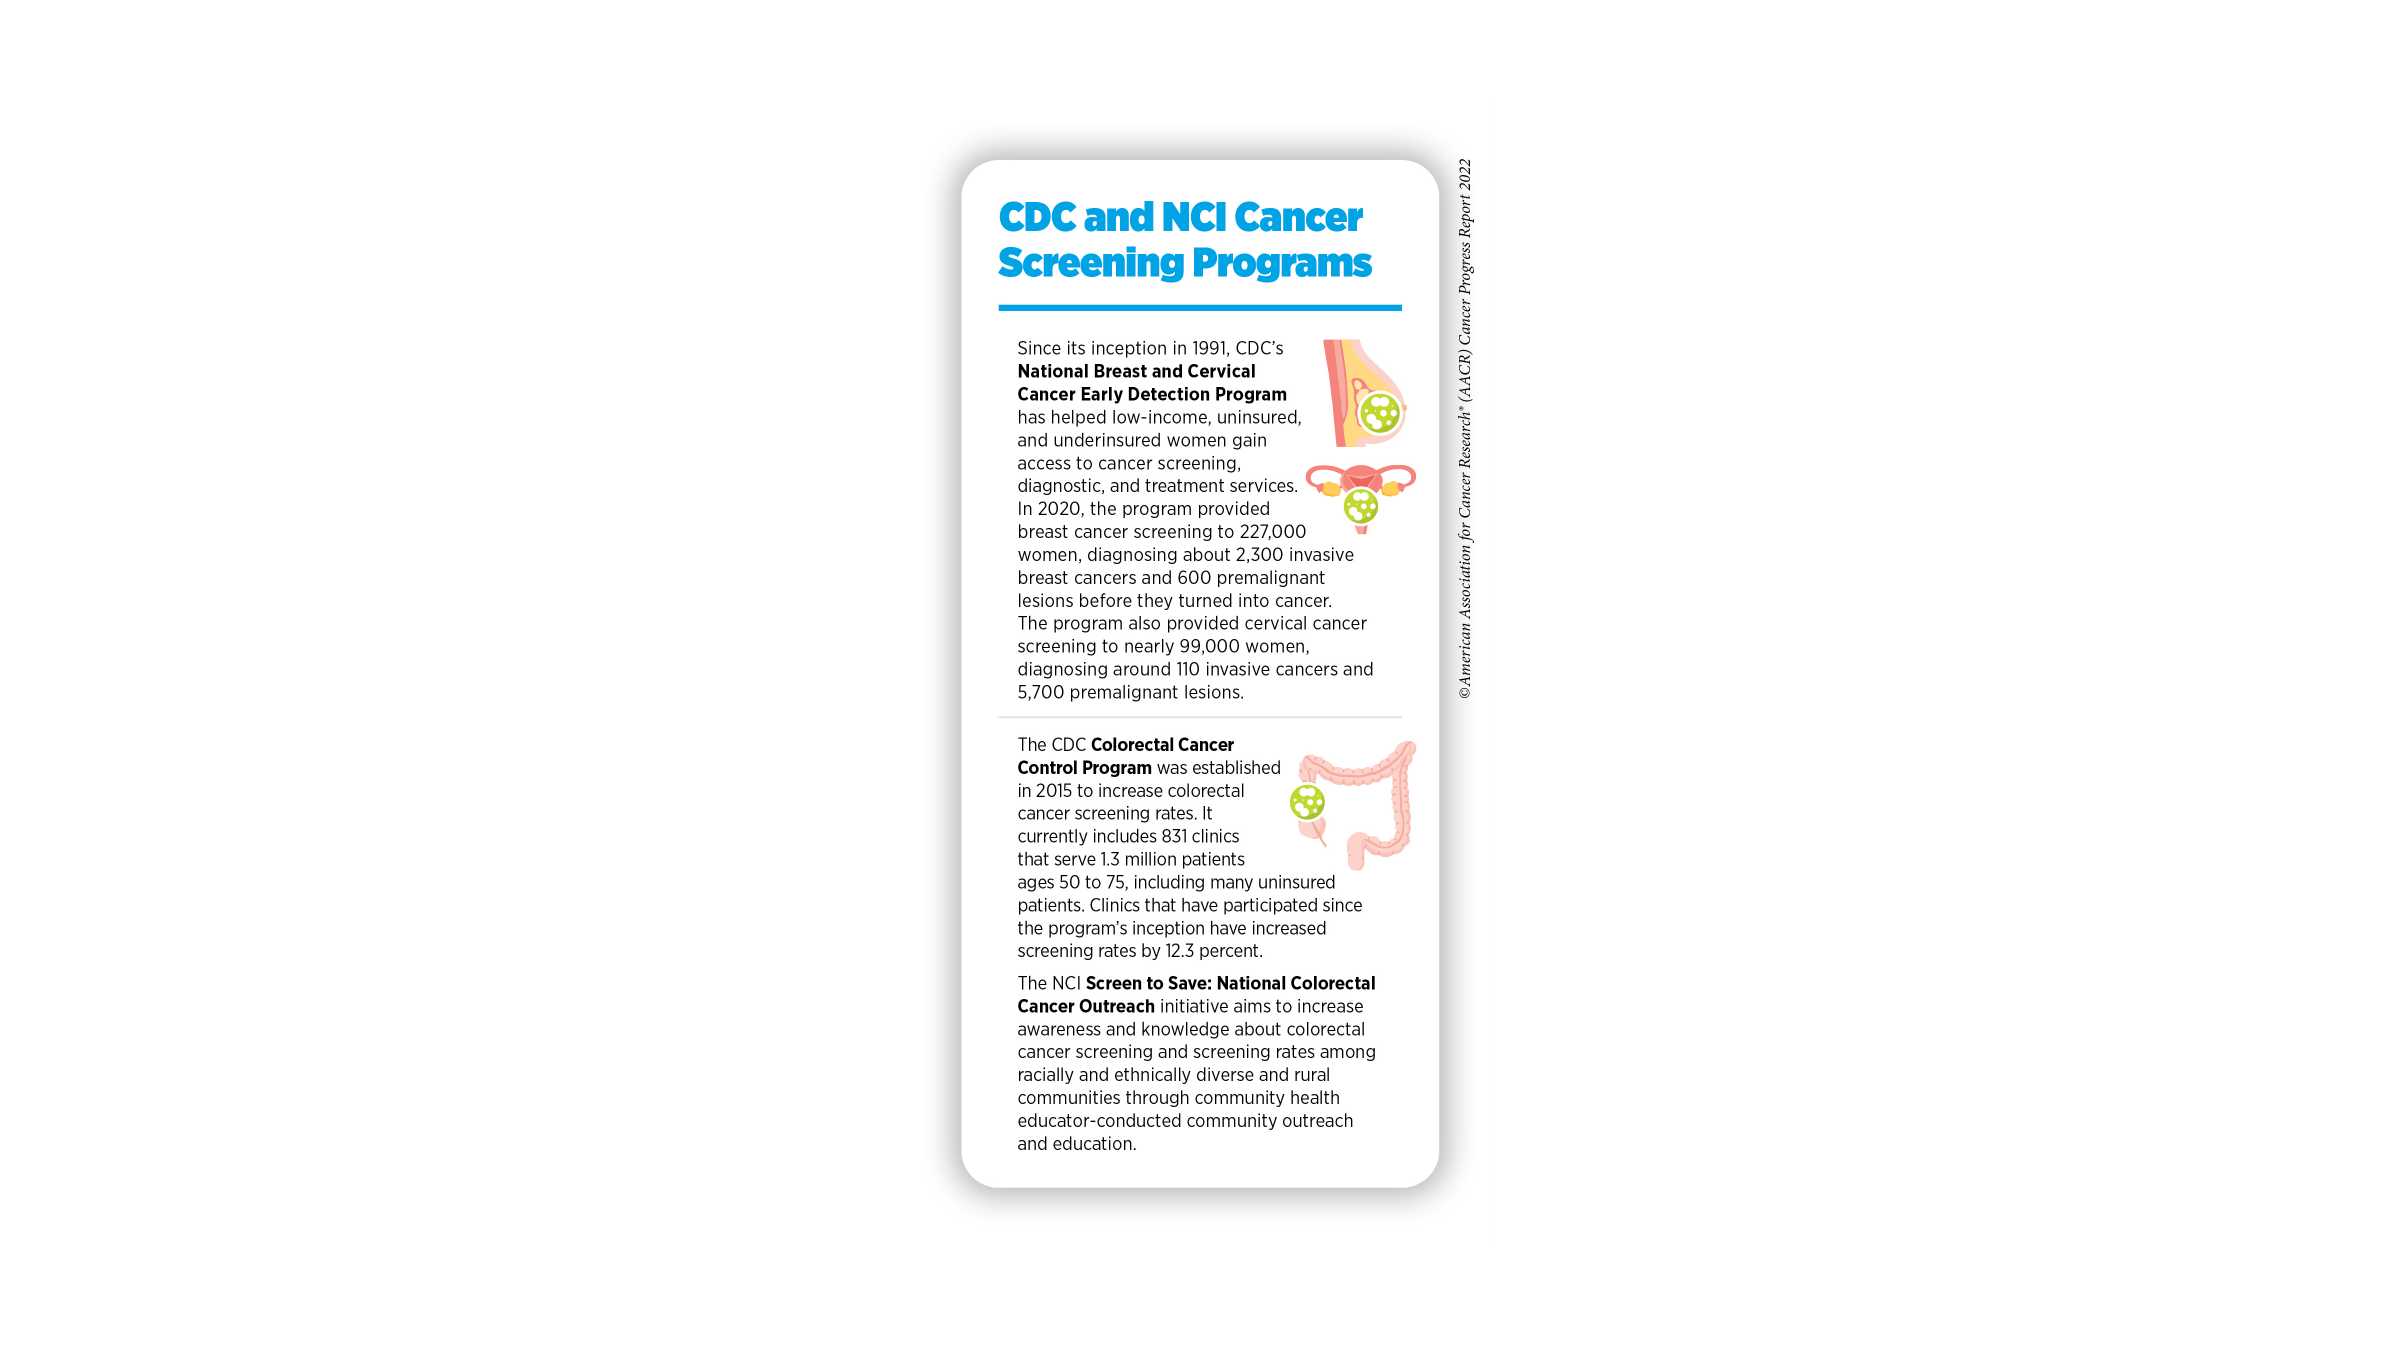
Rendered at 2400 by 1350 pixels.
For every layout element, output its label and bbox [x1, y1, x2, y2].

picture [905, 103, 1495, 1247]
